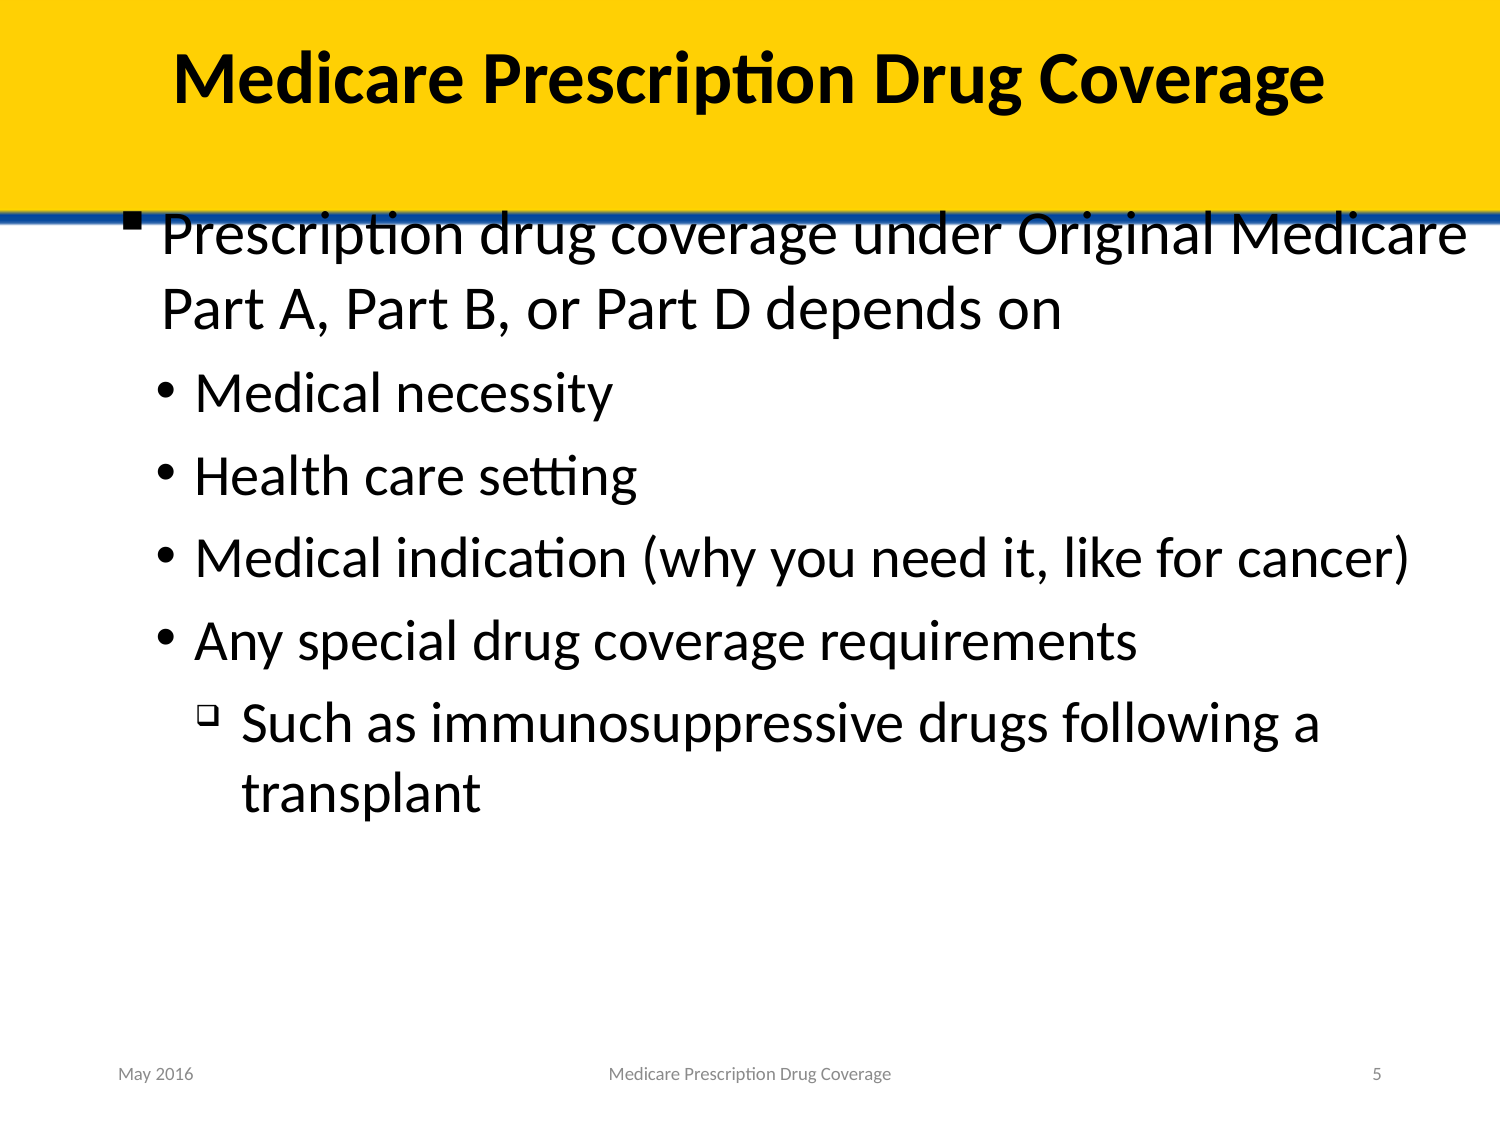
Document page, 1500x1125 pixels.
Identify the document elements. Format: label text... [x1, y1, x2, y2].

picture [0, 157, 1500, 1125]
footer Medicare Prescription Drug Coverage [496, 1042, 1004, 1103]
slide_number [103, 1042, 441, 1103]
slide_number 5 [1059, 1042, 1397, 1103]
title Medicare Prescription Drug Coverage [0, 2, 1500, 157]
list Prescription drug coverage under Original Medicare Part A, Part B, or Part D depends on Medical necessity Health care setting Medical indication (why you need it, like for cancer) Any special drug coverage requirements Such as immunosuppressive drugs following a transplant [103, 184, 1500, 1014]
